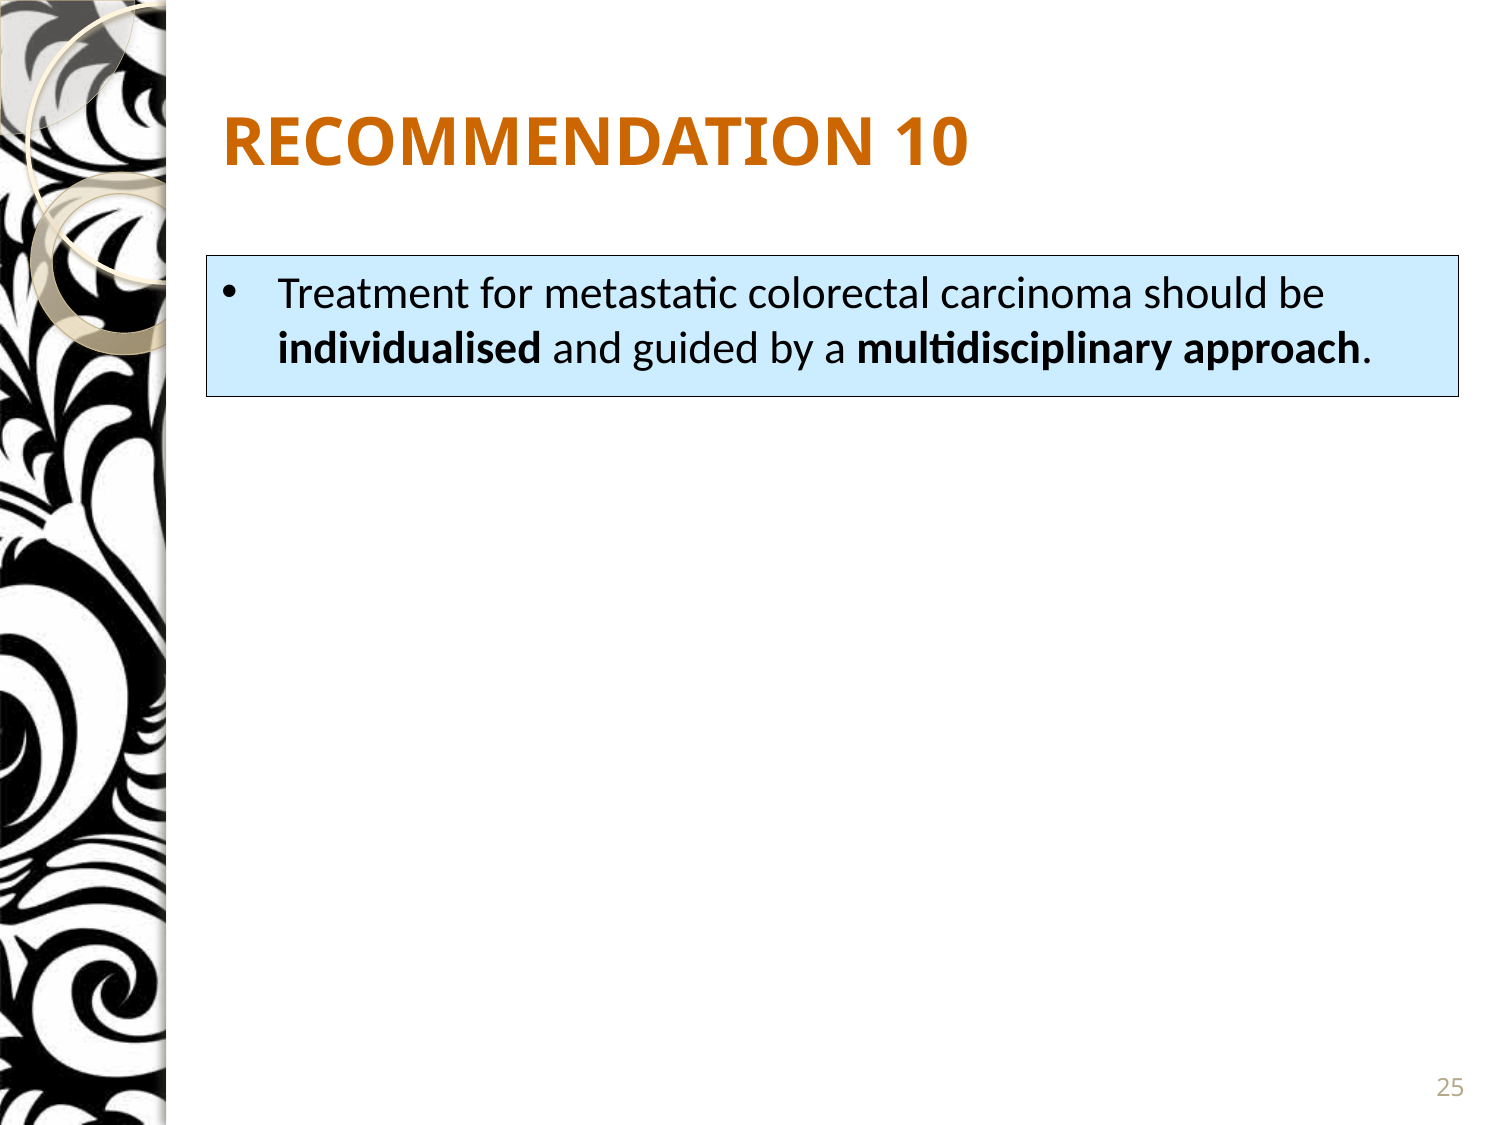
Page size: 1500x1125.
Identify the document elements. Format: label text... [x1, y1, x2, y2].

slide_number 25 [1413, 1034, 1488, 1113]
text_box Treatment for metastatic colorectal carcinoma should be individualised and guided by a multidisciplinary approach. [206, 255, 1459, 397]
picture [32, 13, 160, 207]
picture [0, 134, 166, 1125]
picture [53, 241, 160, 332]
picture [136, 0, 164, 4]
title RECOMMENDATION 10 [206, 45, 1459, 233]
picture [62, 195, 160, 280]
